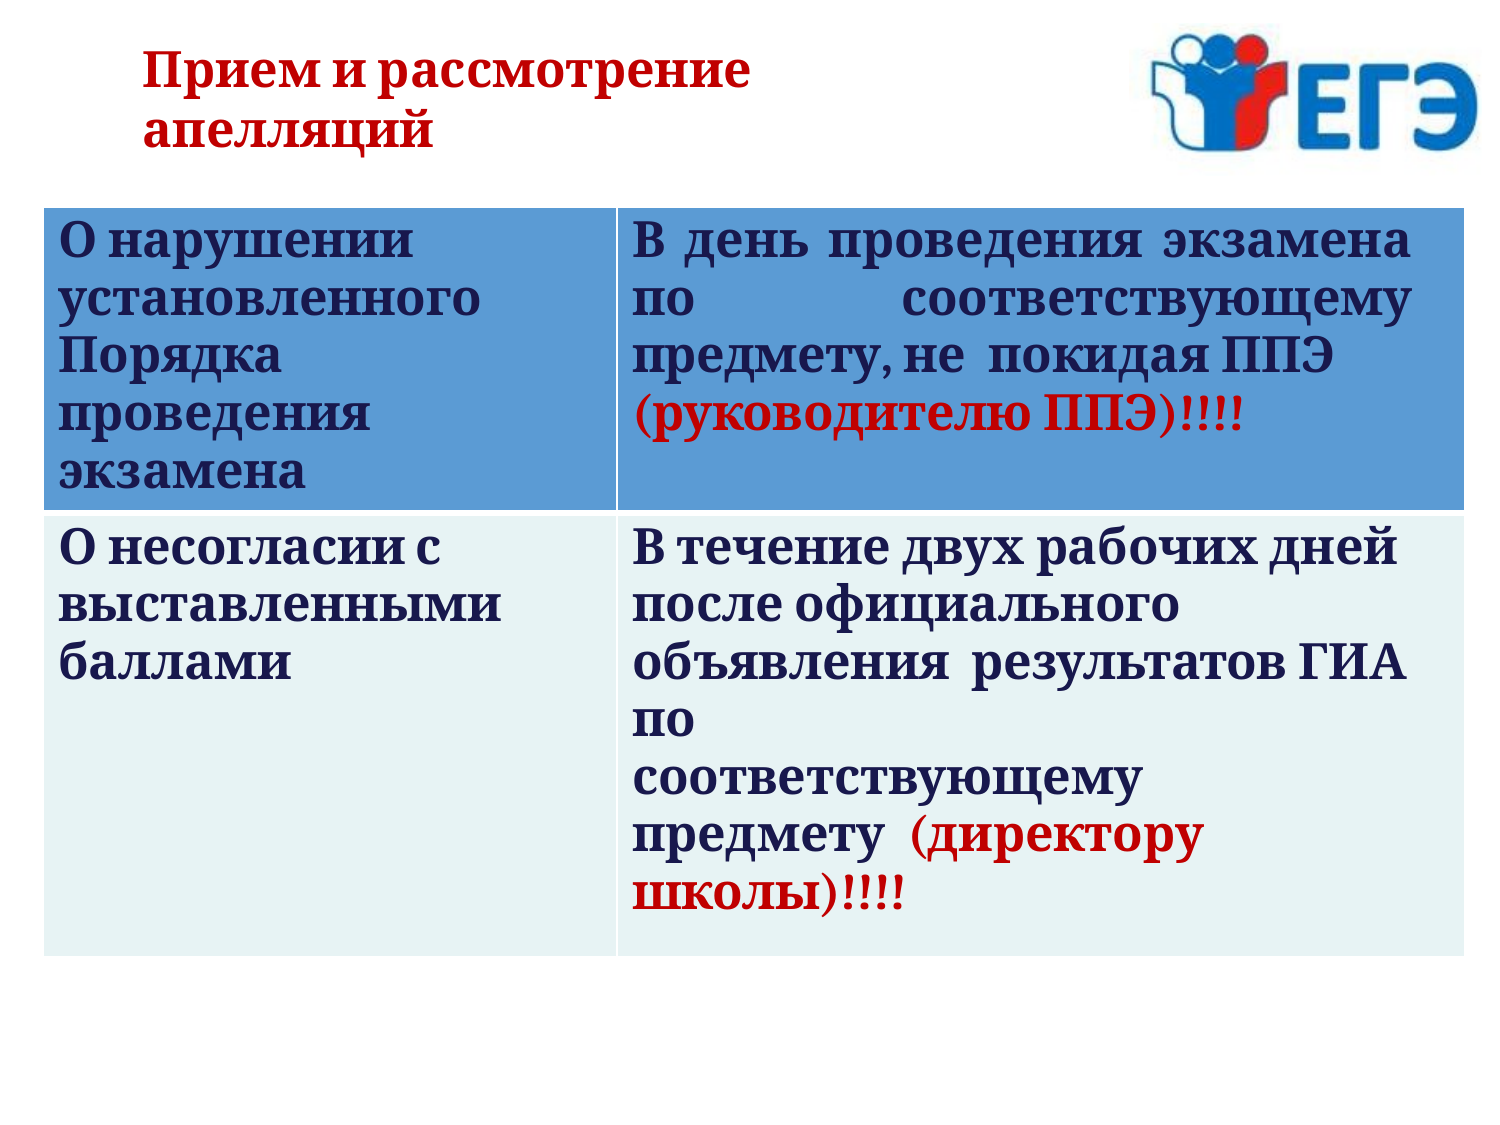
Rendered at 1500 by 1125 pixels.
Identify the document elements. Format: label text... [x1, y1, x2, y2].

table_header В день проведения экзамена по соответствующему предмету, не покидая ППЭ (руководителю ППЭ)!!!! [618, 208, 1464, 510]
table_cell О несогласии с выставленными баллами [44, 516, 616, 956]
table_cell В течение двух рабочих дней после официального объявления результатов ГИА по соответствующему предмету (директору школы)!!!! [618, 516, 1464, 956]
title Прием и рассмотрение апелляций [140, 34, 973, 206]
picture [1128, 23, 1482, 176]
table_header О нарушении установленного Порядка проведения экзамена [44, 208, 616, 510]
